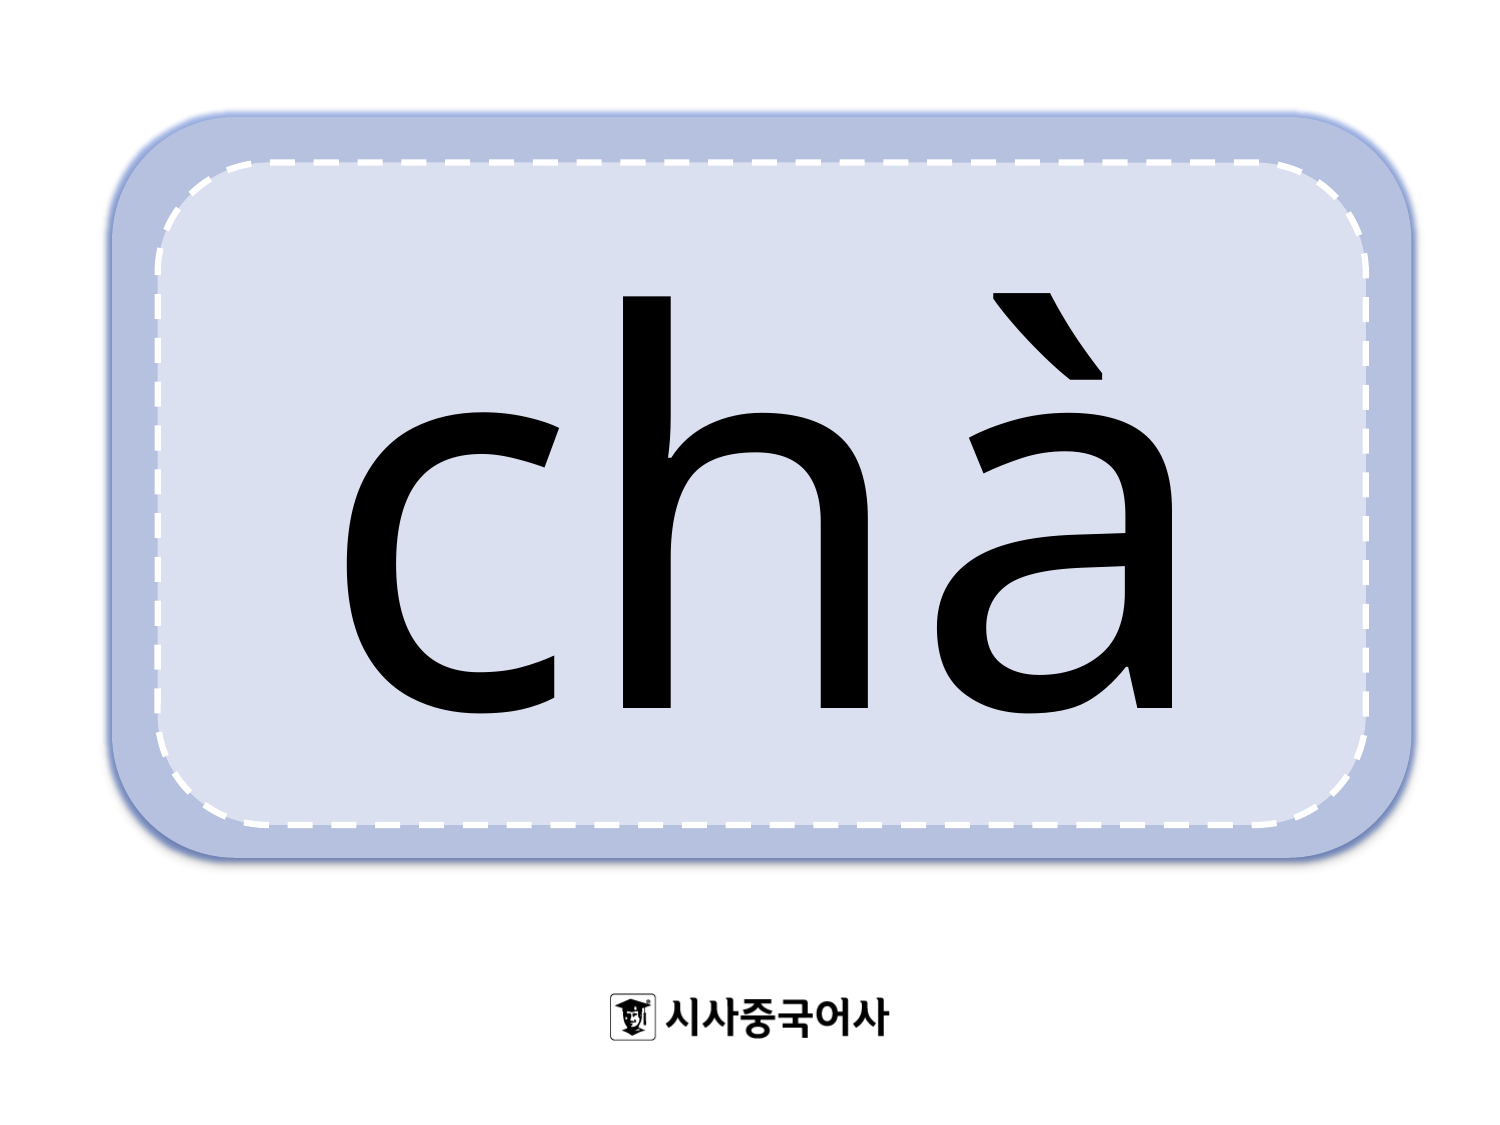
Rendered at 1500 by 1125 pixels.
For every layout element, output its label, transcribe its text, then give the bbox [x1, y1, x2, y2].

picture [602, 987, 898, 1047]
text_box chà [162, 160, 1371, 824]
